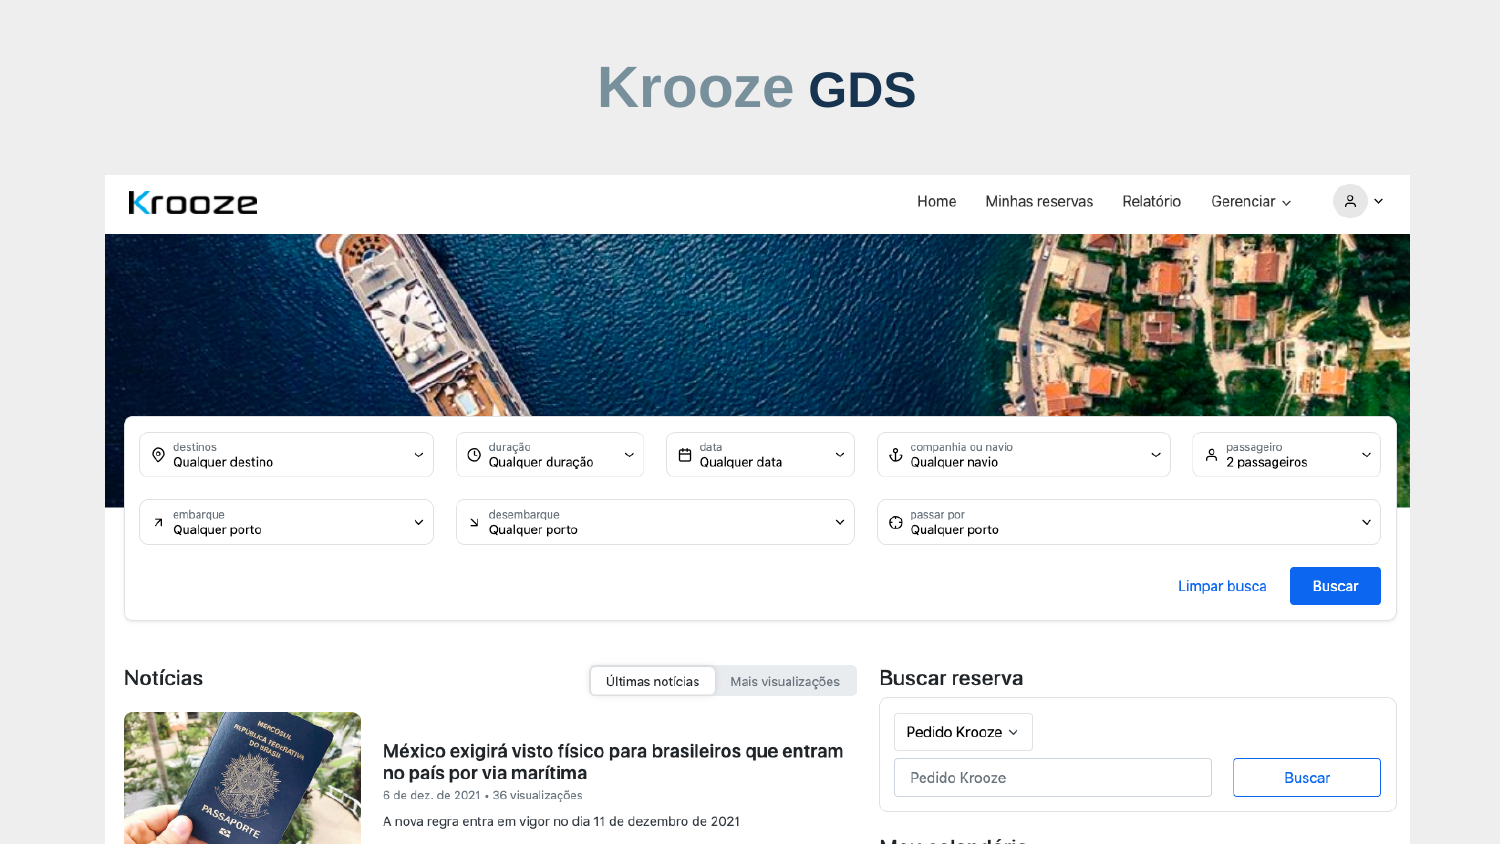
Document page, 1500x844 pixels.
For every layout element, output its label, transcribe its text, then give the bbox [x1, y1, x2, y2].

text_box Krooze GDS [75, 50, 1439, 119]
picture [104, 175, 1410, 844]
